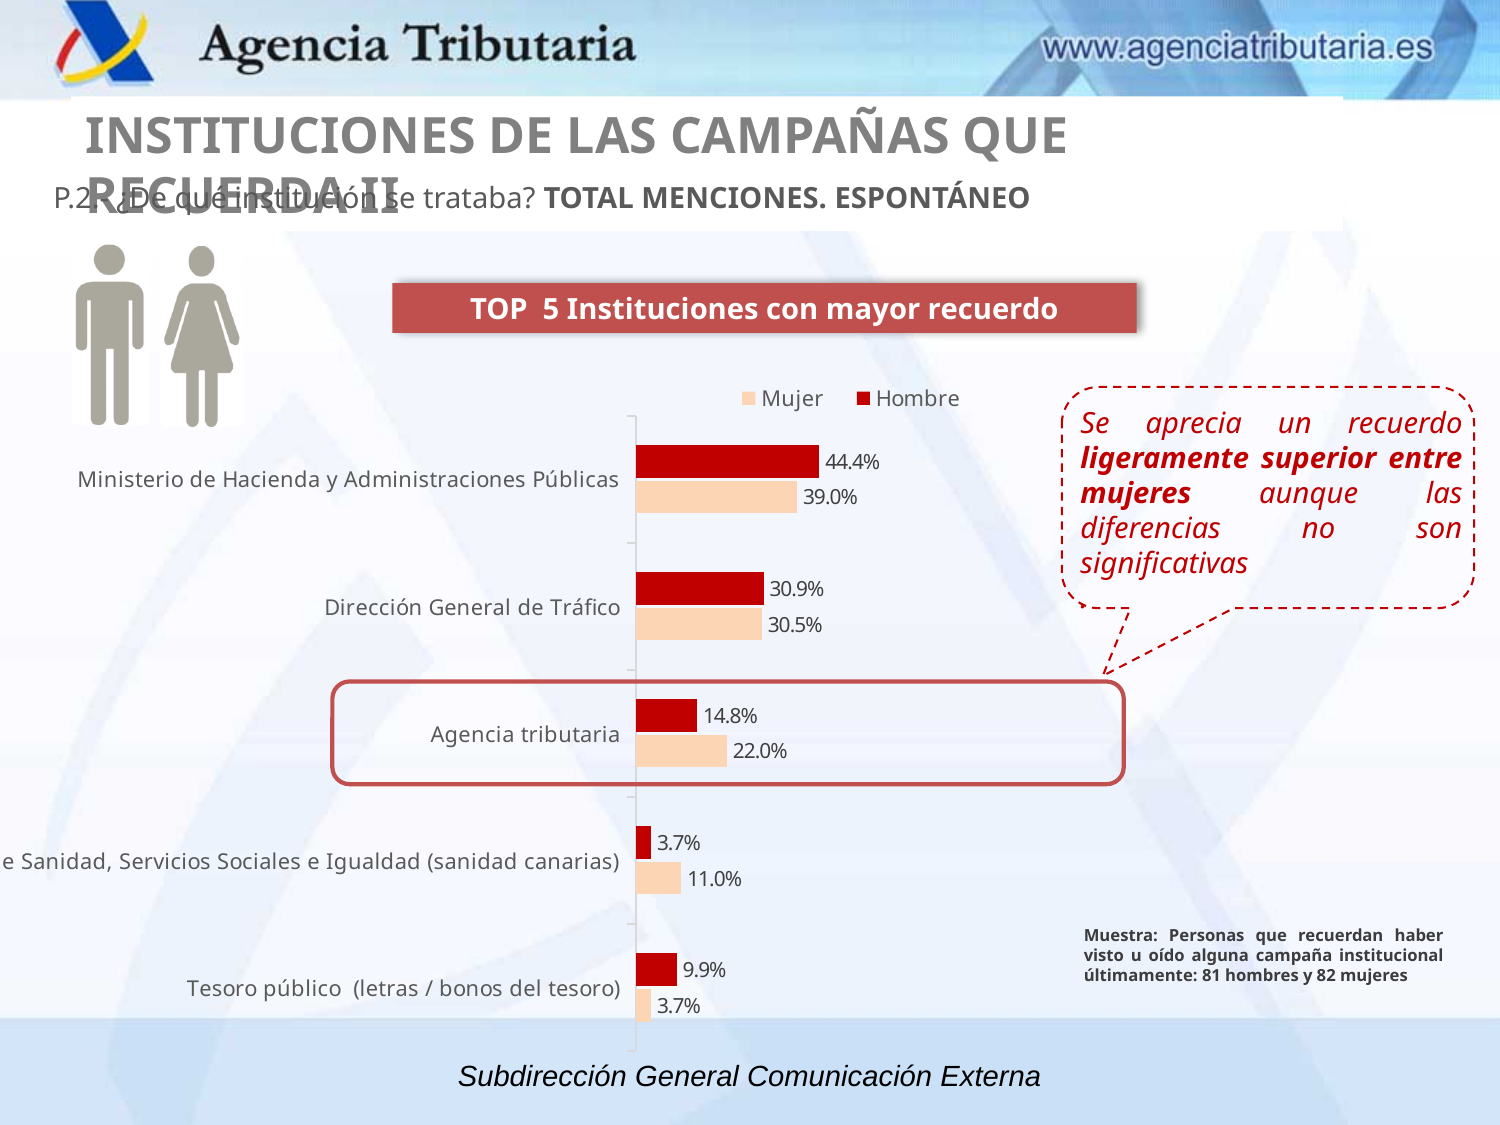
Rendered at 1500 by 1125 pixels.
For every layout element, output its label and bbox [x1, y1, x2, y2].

chart [0, 375, 1188, 1054]
picture [0, 0, 1500, 1125]
